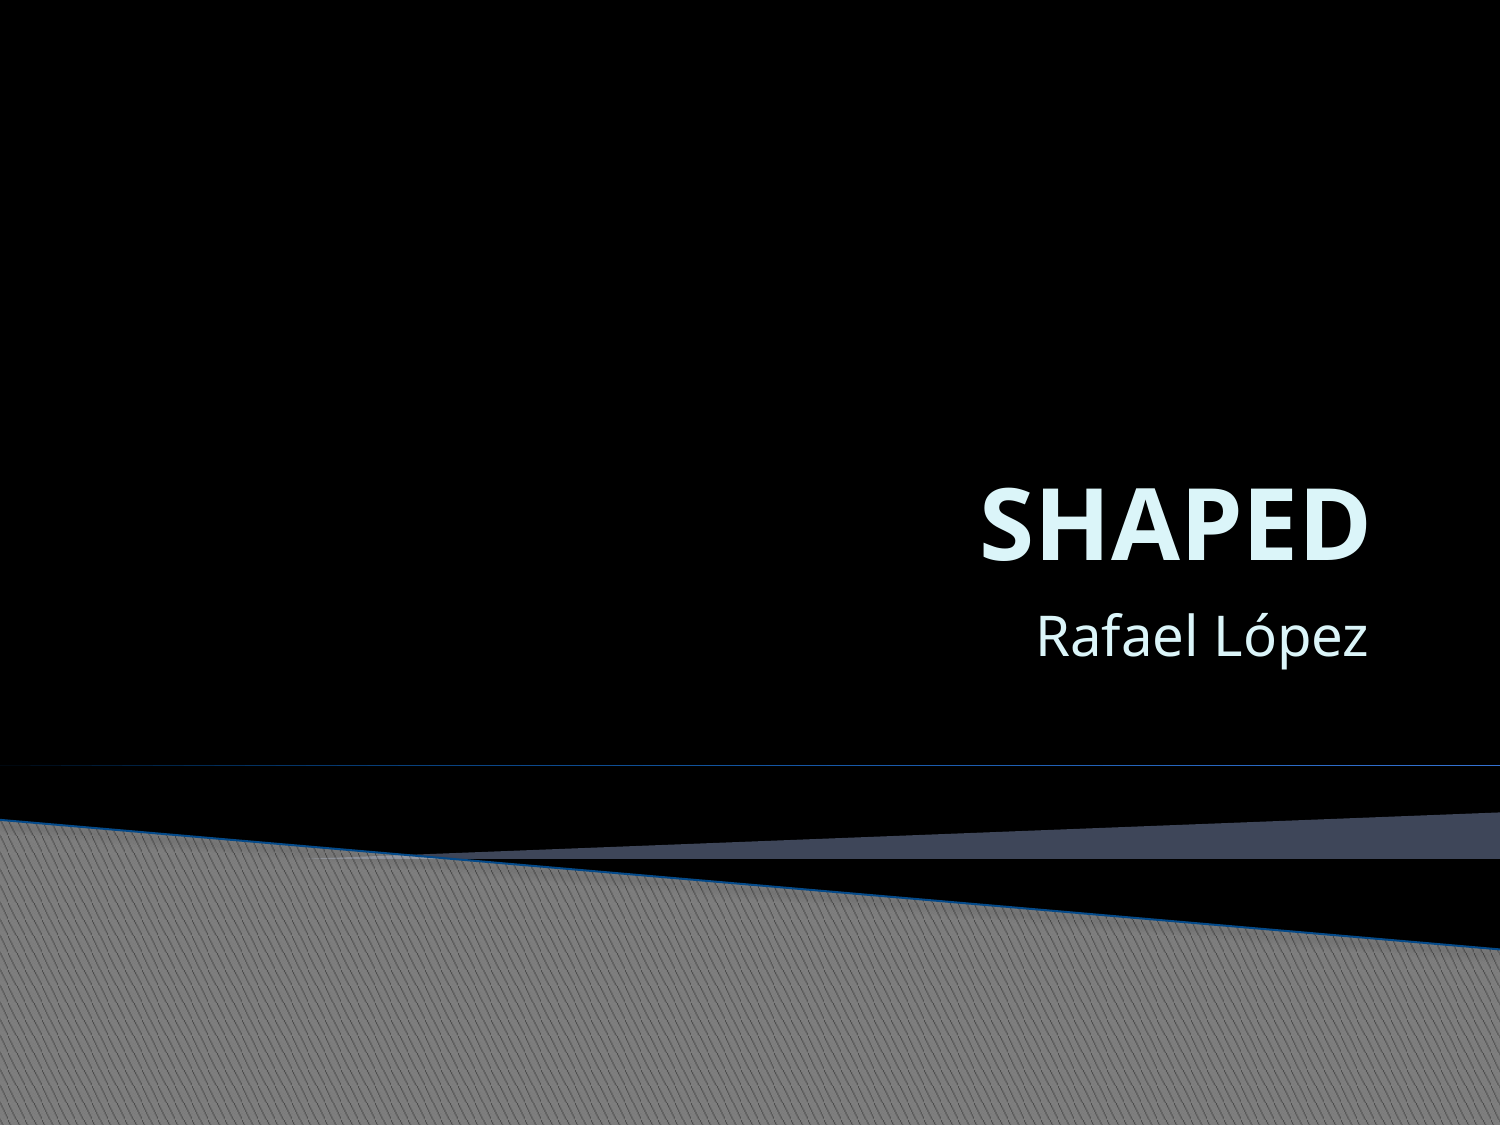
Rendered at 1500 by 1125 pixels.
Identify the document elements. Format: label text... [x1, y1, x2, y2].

title SHAPED [112, 287, 1388, 588]
picture [0, 821, 1500, 1125]
subtitle Rafael López [112, 592, 1388, 790]
